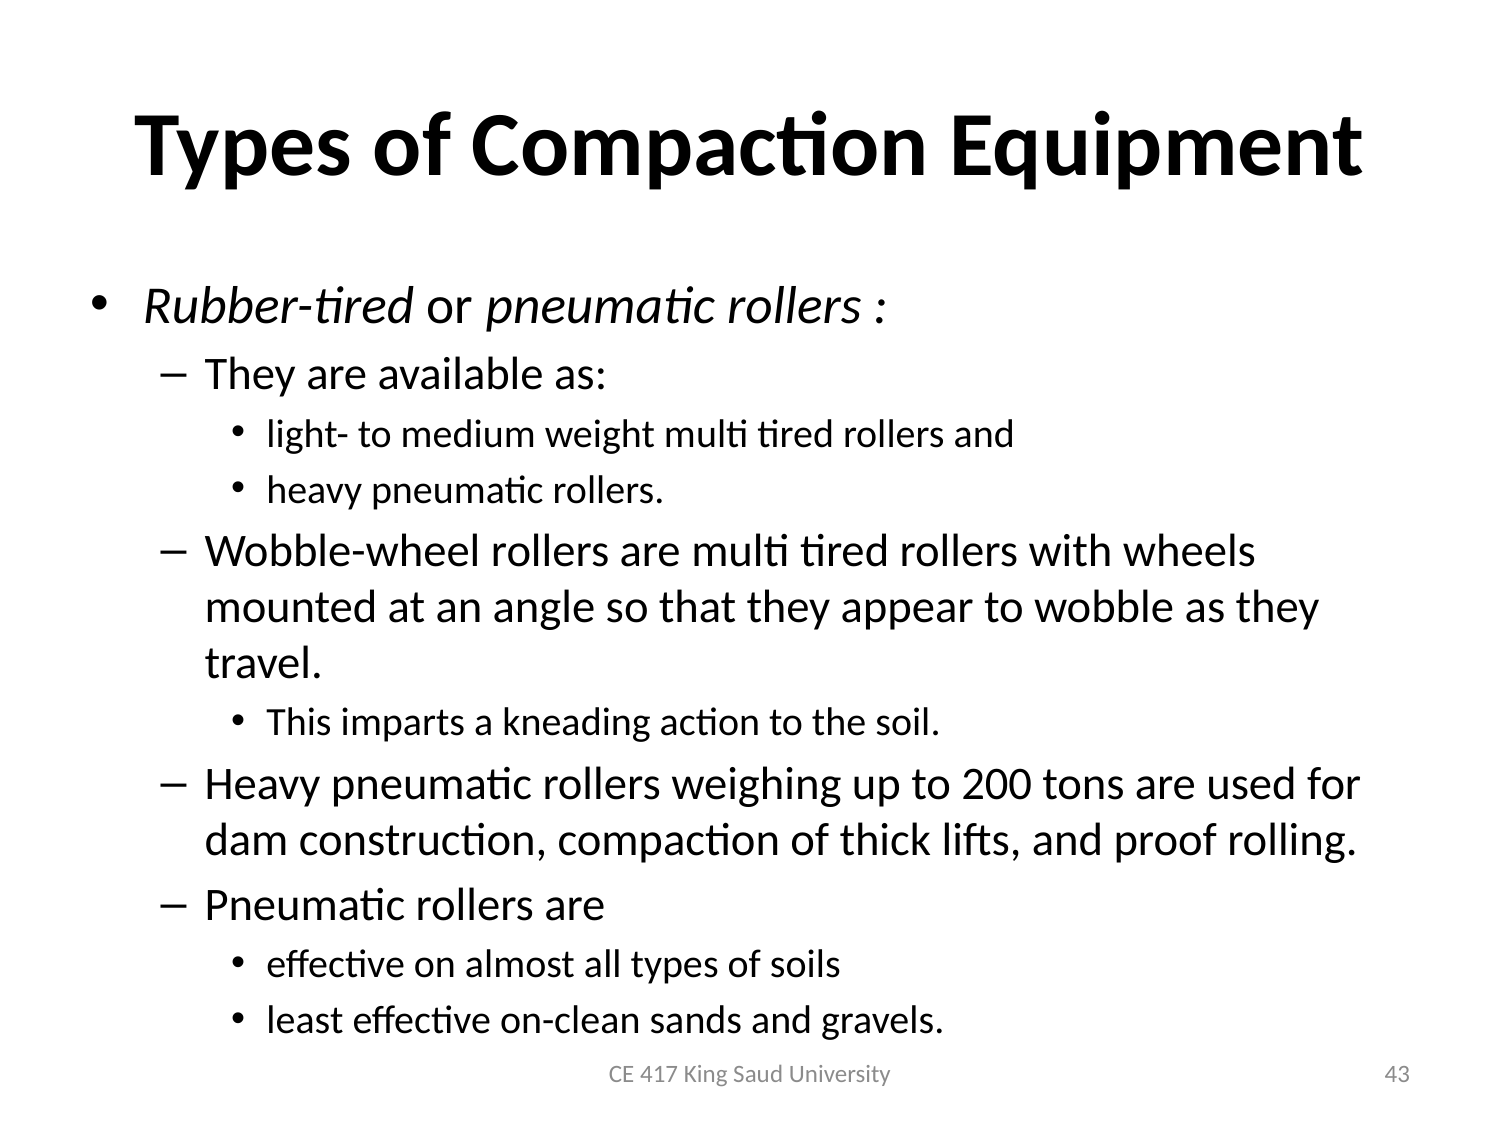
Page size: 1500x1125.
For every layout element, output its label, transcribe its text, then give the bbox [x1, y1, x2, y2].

title Types of Compaction Equipment [75, 45, 1425, 233]
list Rubber-tired or pneumatic rollers : They are available as: light- to medium weight multi tired rollers and heavy pneumatic rollers. Wobble-wheel rollers are multi tired rollers with wheels mounted at an angle so that they appear to wobble as they travel. This imparts a kneading action to the soil. Heavy pneumatic rollers weighing up to 200 tons are used for dam construction, compaction of thick lifts, and proof rolling. Pneumatic rollers are effective on almost all types of soils least effective on-clean sands and gravels. [75, 262, 1425, 1050]
slide_number 43 [1074, 1042, 1425, 1103]
footer CE 417 King Saud University [512, 1042, 988, 1103]
